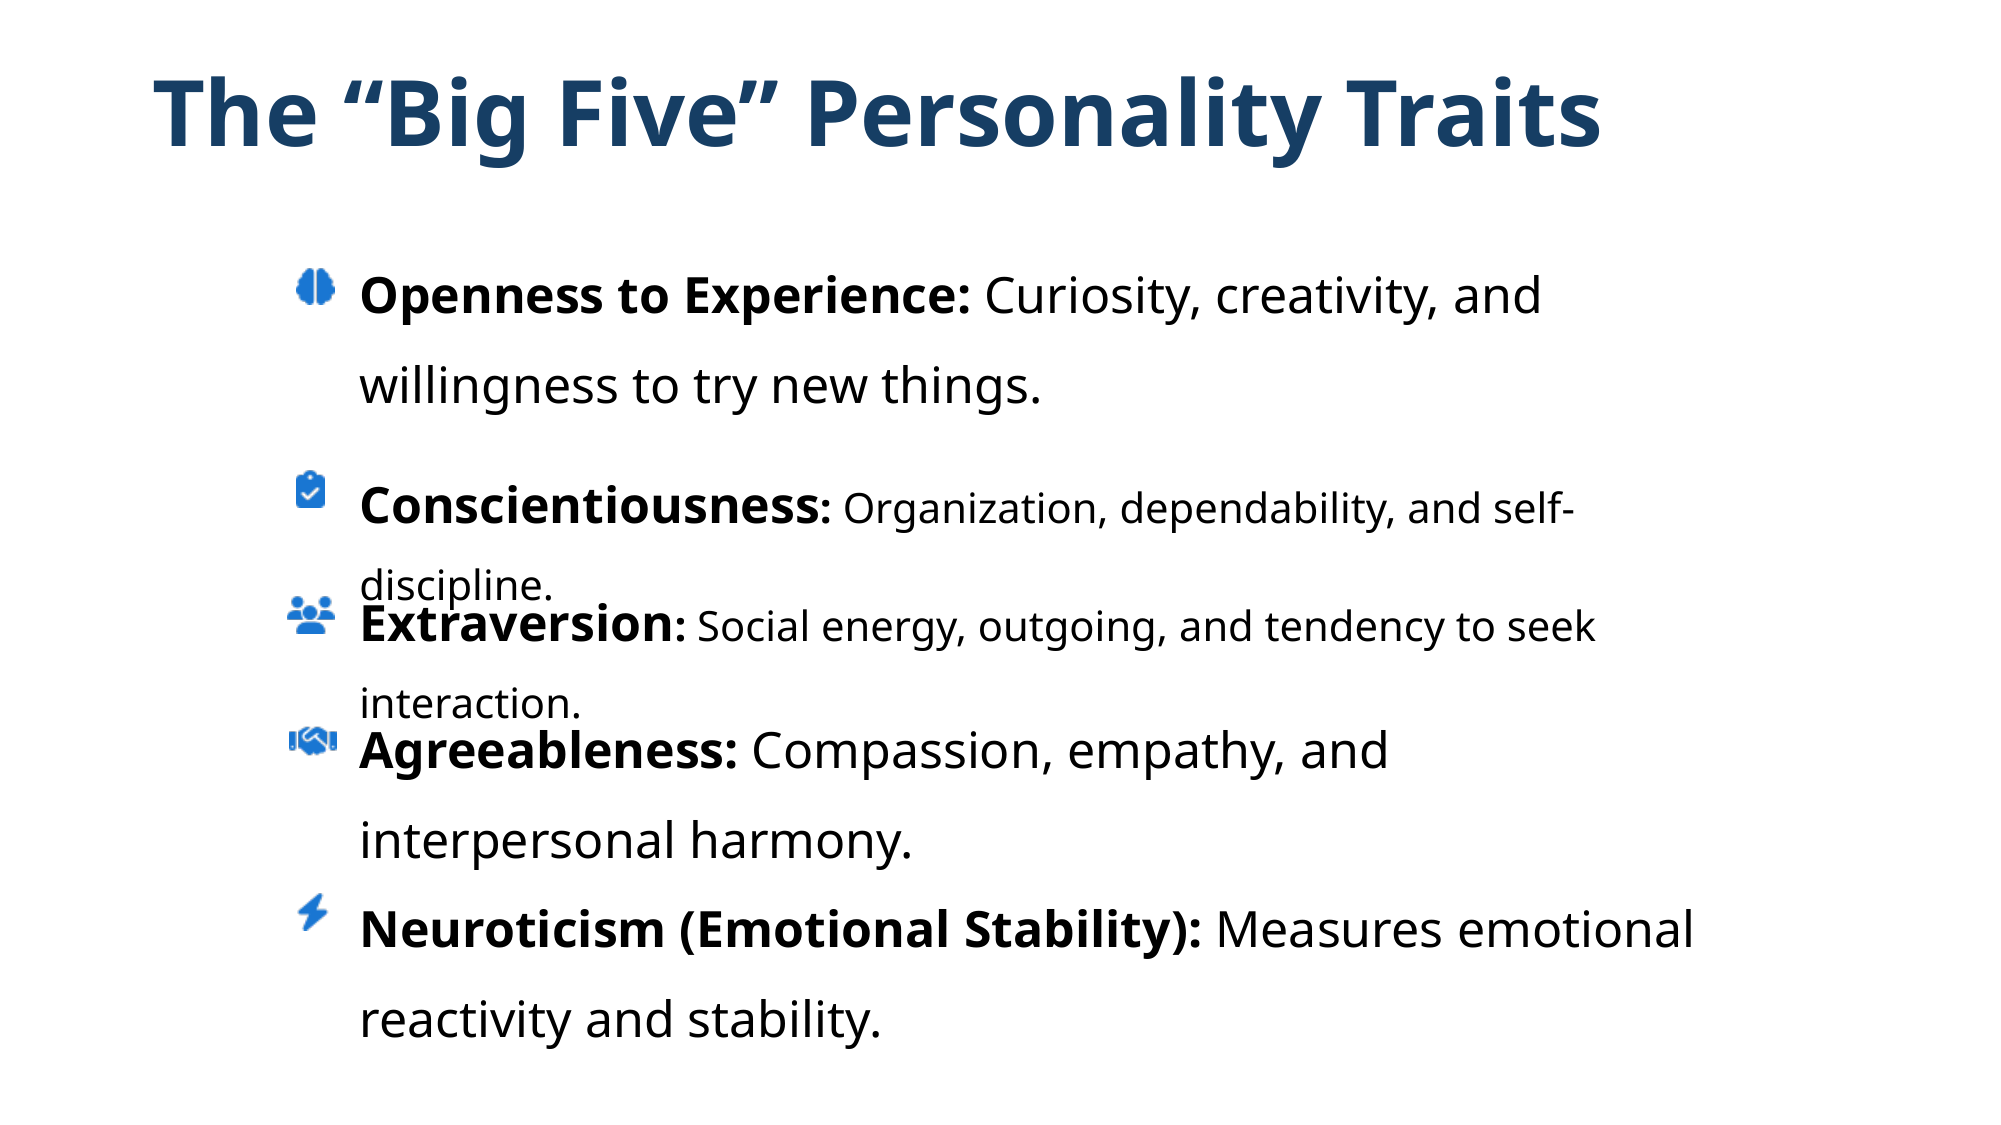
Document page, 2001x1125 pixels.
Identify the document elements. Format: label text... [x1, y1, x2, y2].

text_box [296, 866, 1704, 1050]
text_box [296, 233, 1704, 417]
text_box The “Big Five” Personality Traits [137, 59, 1863, 278]
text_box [296, 442, 1704, 535]
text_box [289, 687, 1704, 871]
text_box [286, 561, 1704, 654]
